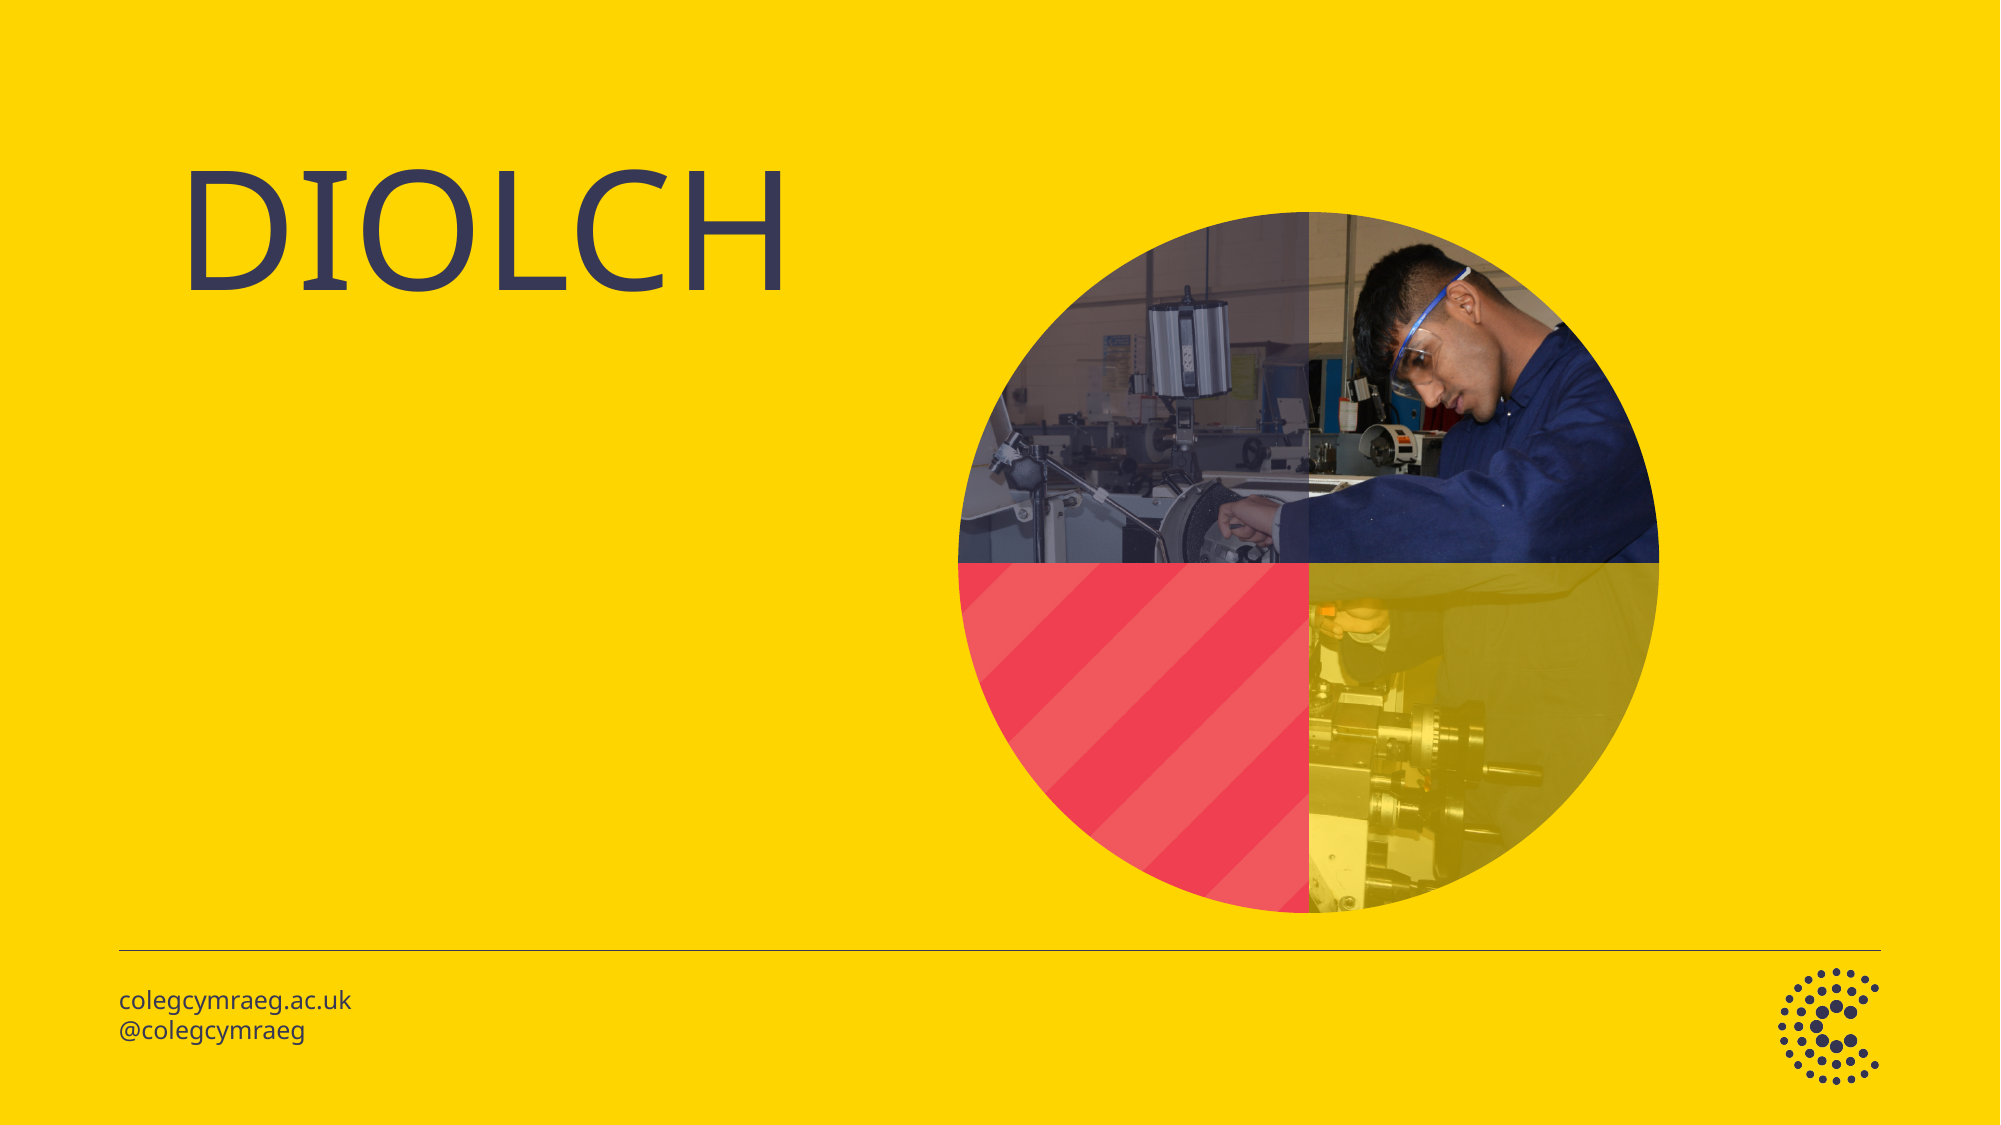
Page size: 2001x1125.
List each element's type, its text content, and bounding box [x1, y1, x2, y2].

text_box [118, 987, 522, 1072]
picture [1778, 968, 1879, 1085]
picture [958, 212, 1660, 914]
text_box DIOLCH [175, 146, 1825, 277]
